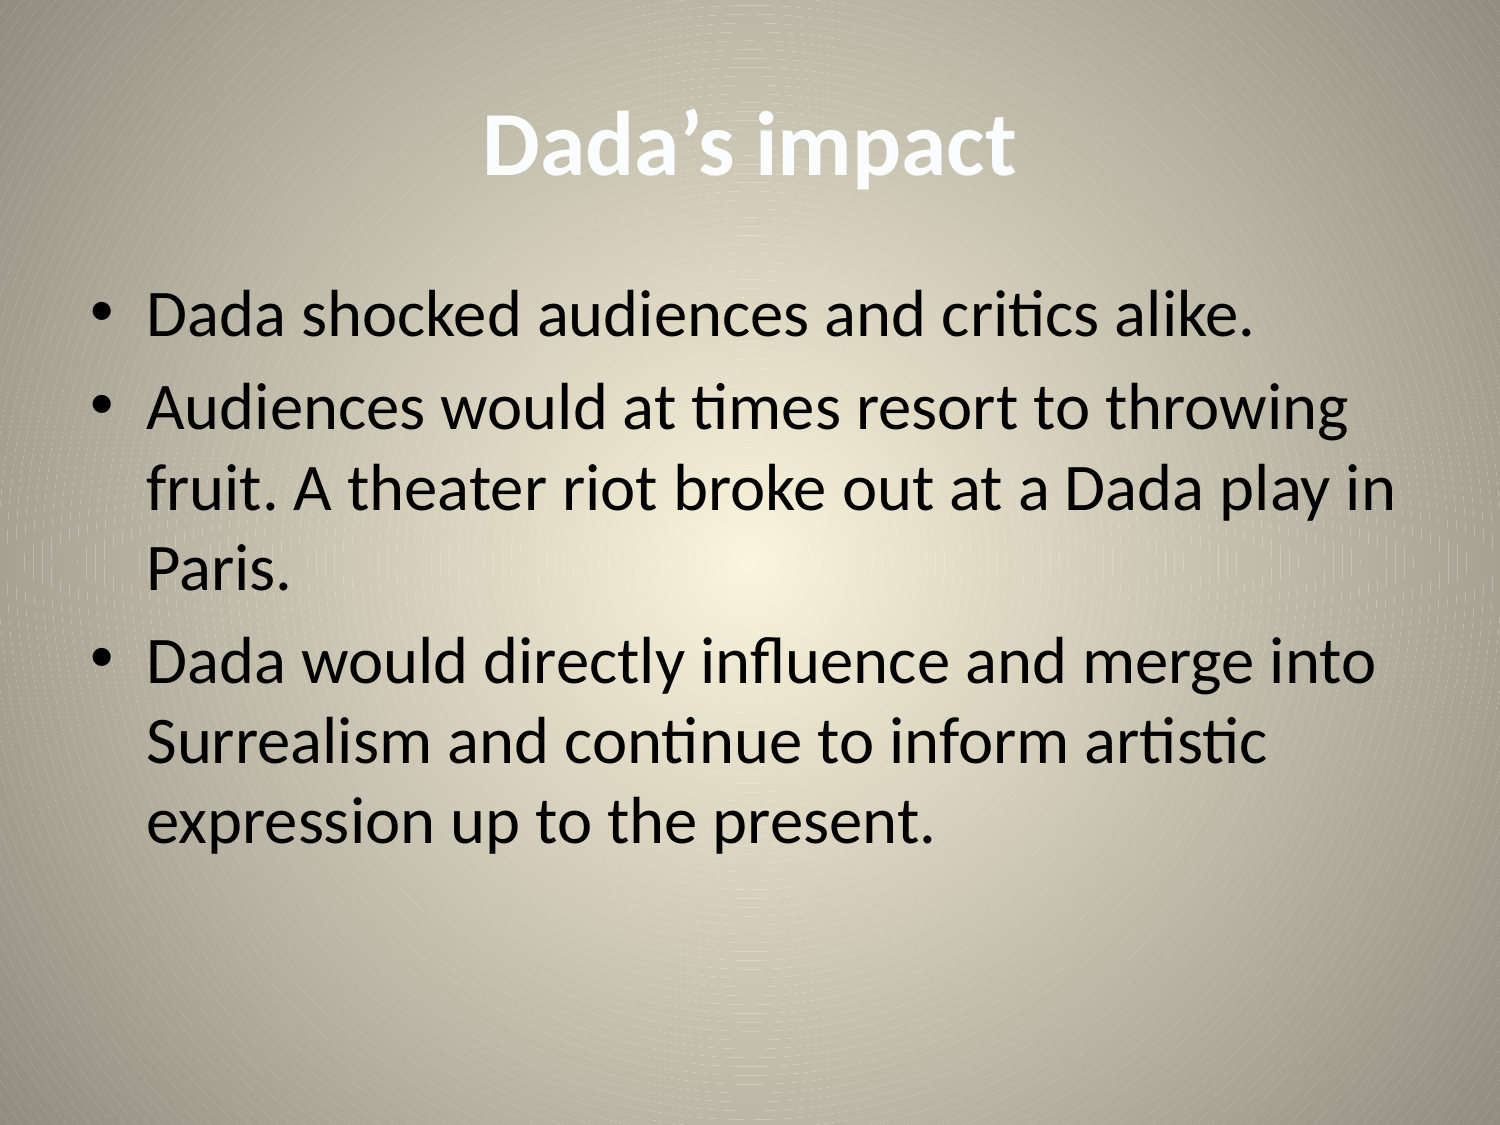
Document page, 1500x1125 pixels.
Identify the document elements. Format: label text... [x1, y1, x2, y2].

title Dada’s impact [75, 45, 1425, 233]
list Dada shocked audiences and critics alike. Audiences would at times resort to throwing fruit. A theater riot broke out at a Dada play in Paris. Dada would directly influence and merge into Surrealism and continue to inform artistic expression up to the present. [75, 262, 1425, 1005]
